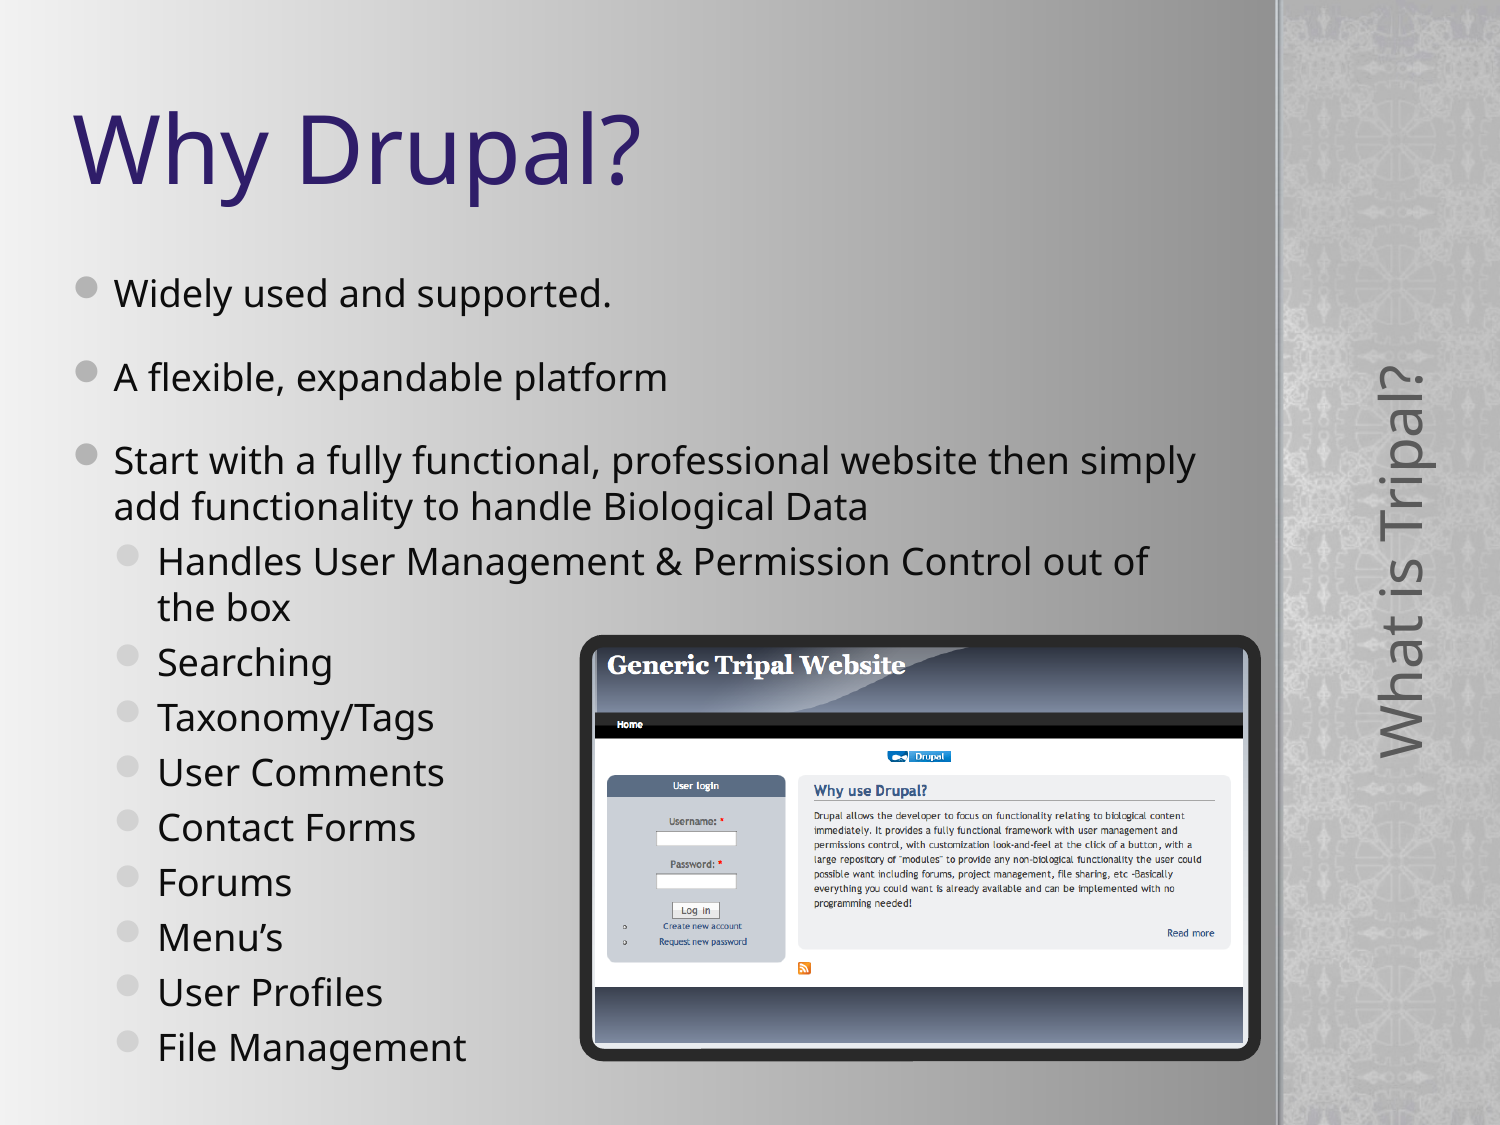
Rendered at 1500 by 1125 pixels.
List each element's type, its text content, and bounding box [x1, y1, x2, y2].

picture [585, 640, 1256, 1056]
picture [1275, 0, 1500, 1125]
list Widely used and supported. A flexible, expandable platform Start with a fully functional, professional website then simply add functionality to handle Biological Data Handles User Management & Permission Control out of the box Searching Taxonomy/Tags User Comments Contact Forms Forums Menu’s User Profiles File Management [57, 262, 1220, 1081]
title Why Drupal? [57, 86, 1220, 207]
